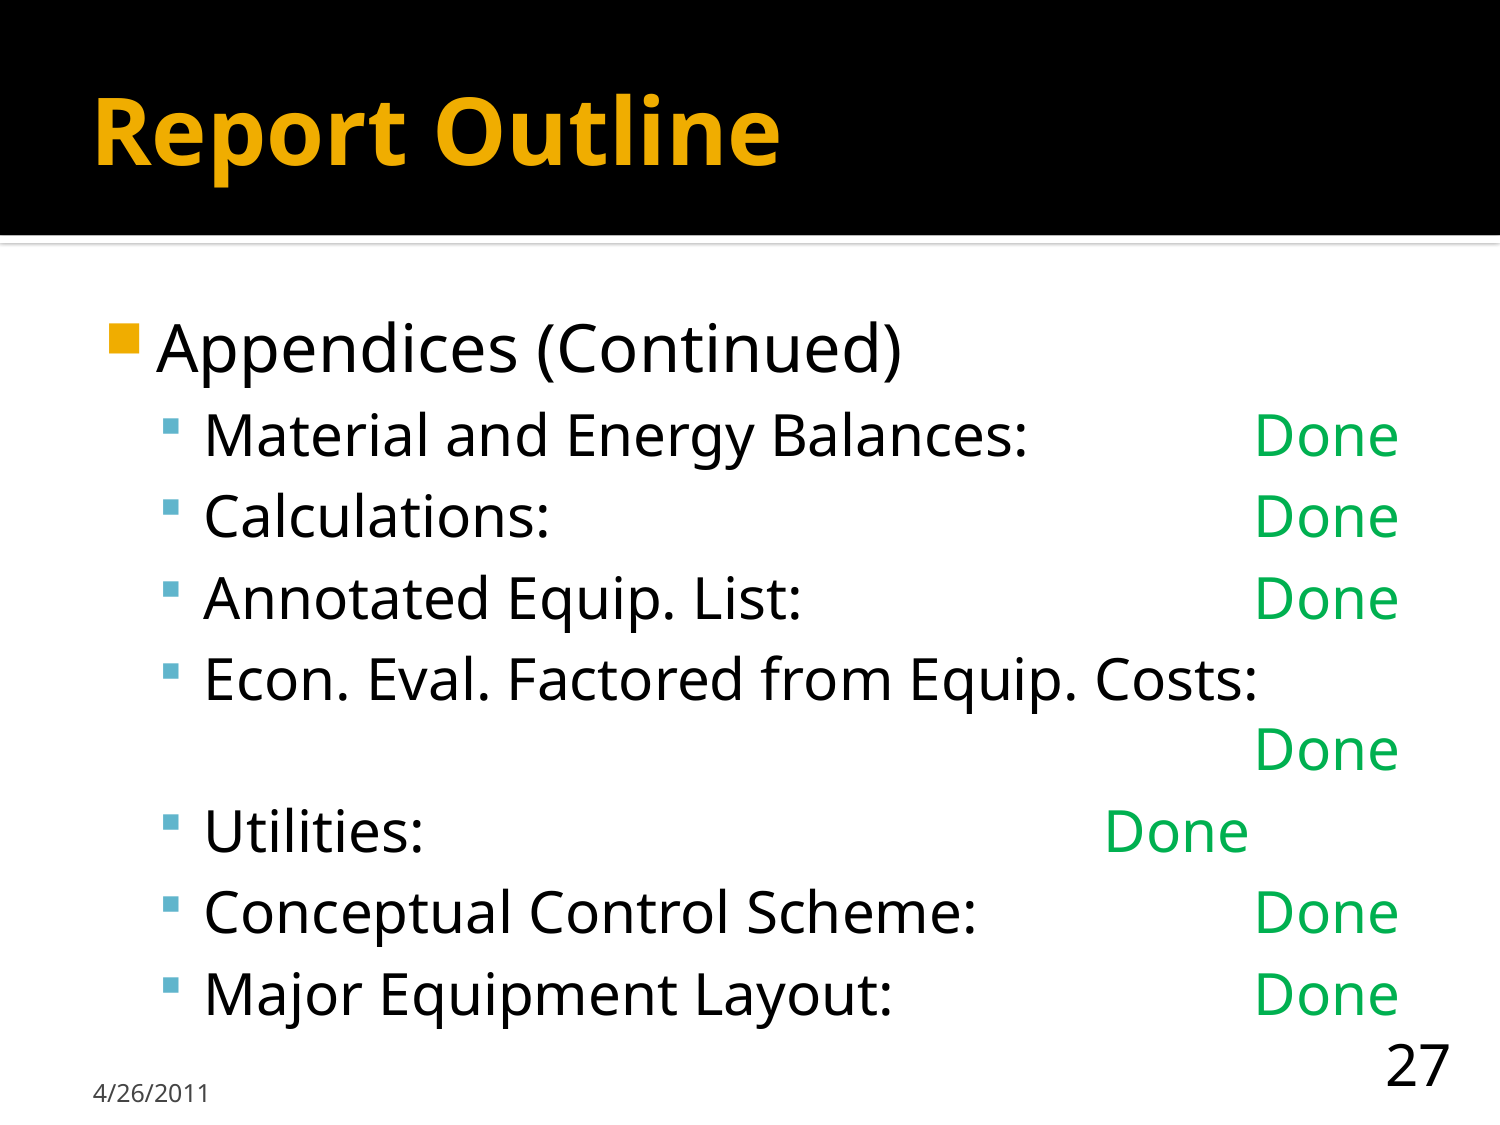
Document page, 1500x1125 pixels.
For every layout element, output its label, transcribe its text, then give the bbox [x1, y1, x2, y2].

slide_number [75, 1062, 425, 1108]
list Appendices (Continued) Material and Energy Balances: Done Calculations: Done Annotated Equip. List: Done Econ. Eval. Factored from Equip. Costs: Done Utilities: Done Conceptual Control Scheme: Done Major Equipment Layout: Done [75, 291, 1425, 1050]
title Report Outline [75, 25, 1425, 231]
slide_number 27 [1345, 1062, 1467, 1108]
